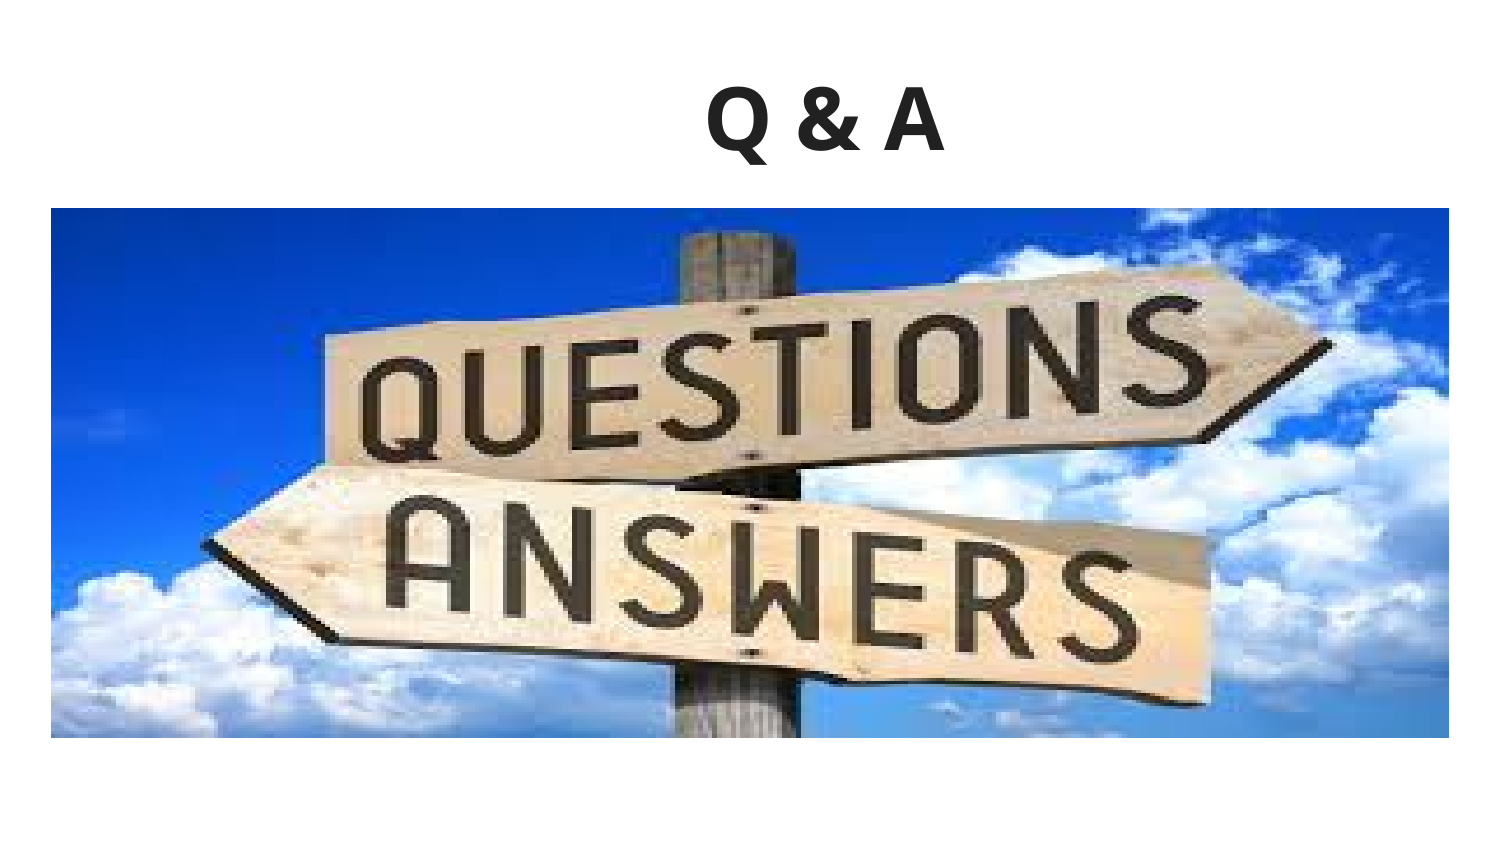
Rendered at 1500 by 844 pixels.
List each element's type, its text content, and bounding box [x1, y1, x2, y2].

picture [50, 208, 1450, 738]
title Q & A [51, 48, 1449, 208]
